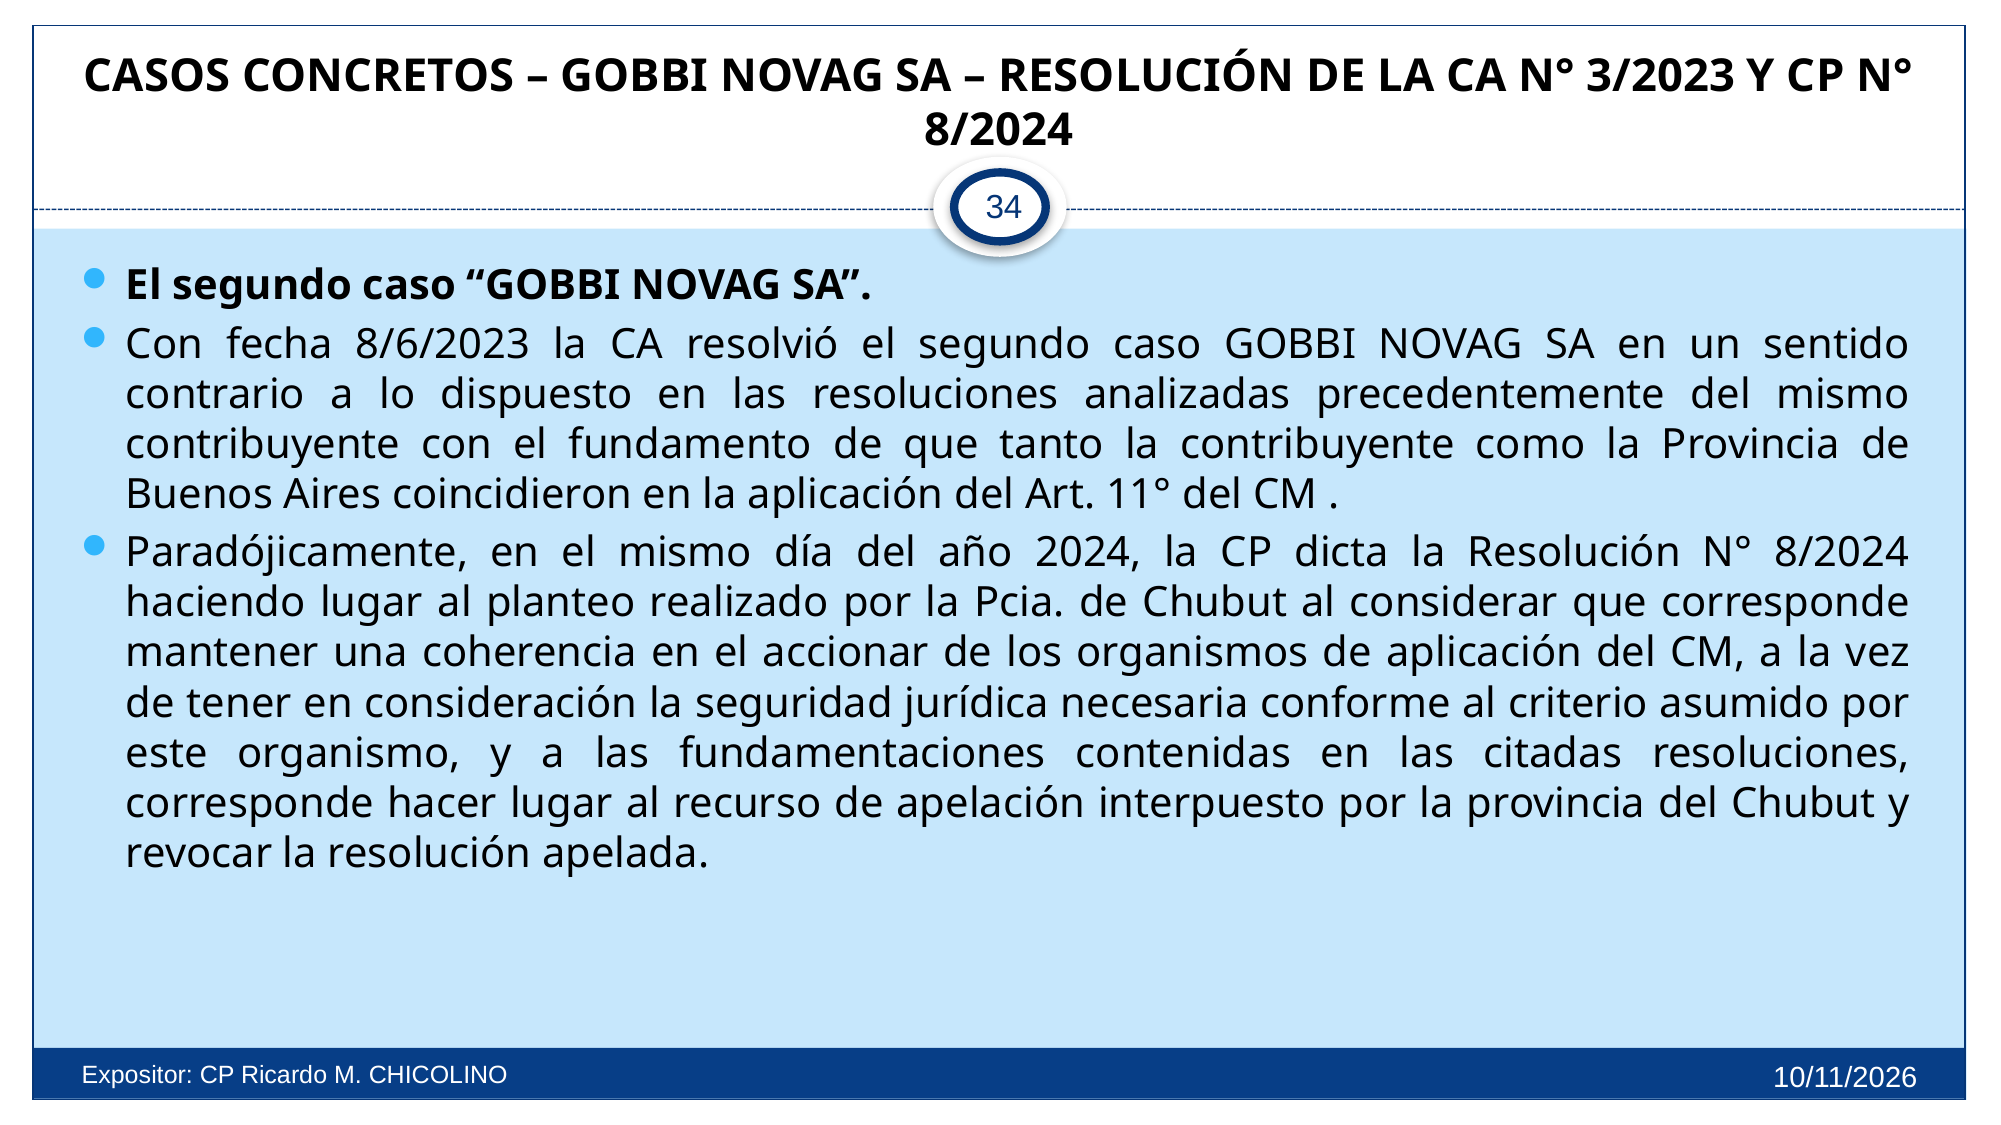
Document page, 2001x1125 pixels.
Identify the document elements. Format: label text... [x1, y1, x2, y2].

list El segundo caso “GOBBI NOVAG SA”. Con fecha 8/6/2023 la CA resolvió el segundo caso GOBBI NOVAG SA en un sentido contrario a lo dispuesto en las resoluciones analizadas precedentemente del mismo contribuyente con el fundamento de que tanto la contribuyente como la Provincia de Buenos Aires coincidieron en la aplicación del Art. 11° del CM . Paradójicamente, en el mismo día del año 2024, la CP dicta la Resolución N° 8/2024 haciendo lugar al planteo realizado por la Pcia. de Chubut al considerar que corresponde mantener una coherencia en el accionar de los organismos de aplicación del CM, a la vez de tener en consideración la seguridad jurídica necesaria conforme al criterio asumido por este organismo, y a las fundamentaciones contenidas en las citadas resoluciones, corresponde hacer lugar al recurso de apelación interpuesto por la provincia del Chubut y revocar la resolución apelada. [66, 250, 1926, 1001]
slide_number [1266, 1050, 1933, 1111]
slide_number 34 [954, 168, 1055, 241]
title CASOS CONCRETOS – GOBBI NOVAG SA – RESOLUCIÓN DE LA CA N° 3/2023 Y CP N° 8/2024 [65, 37, 1933, 162]
footer Expositor: CP Ricardo M. CHICOLINO [66, 1051, 850, 1112]
